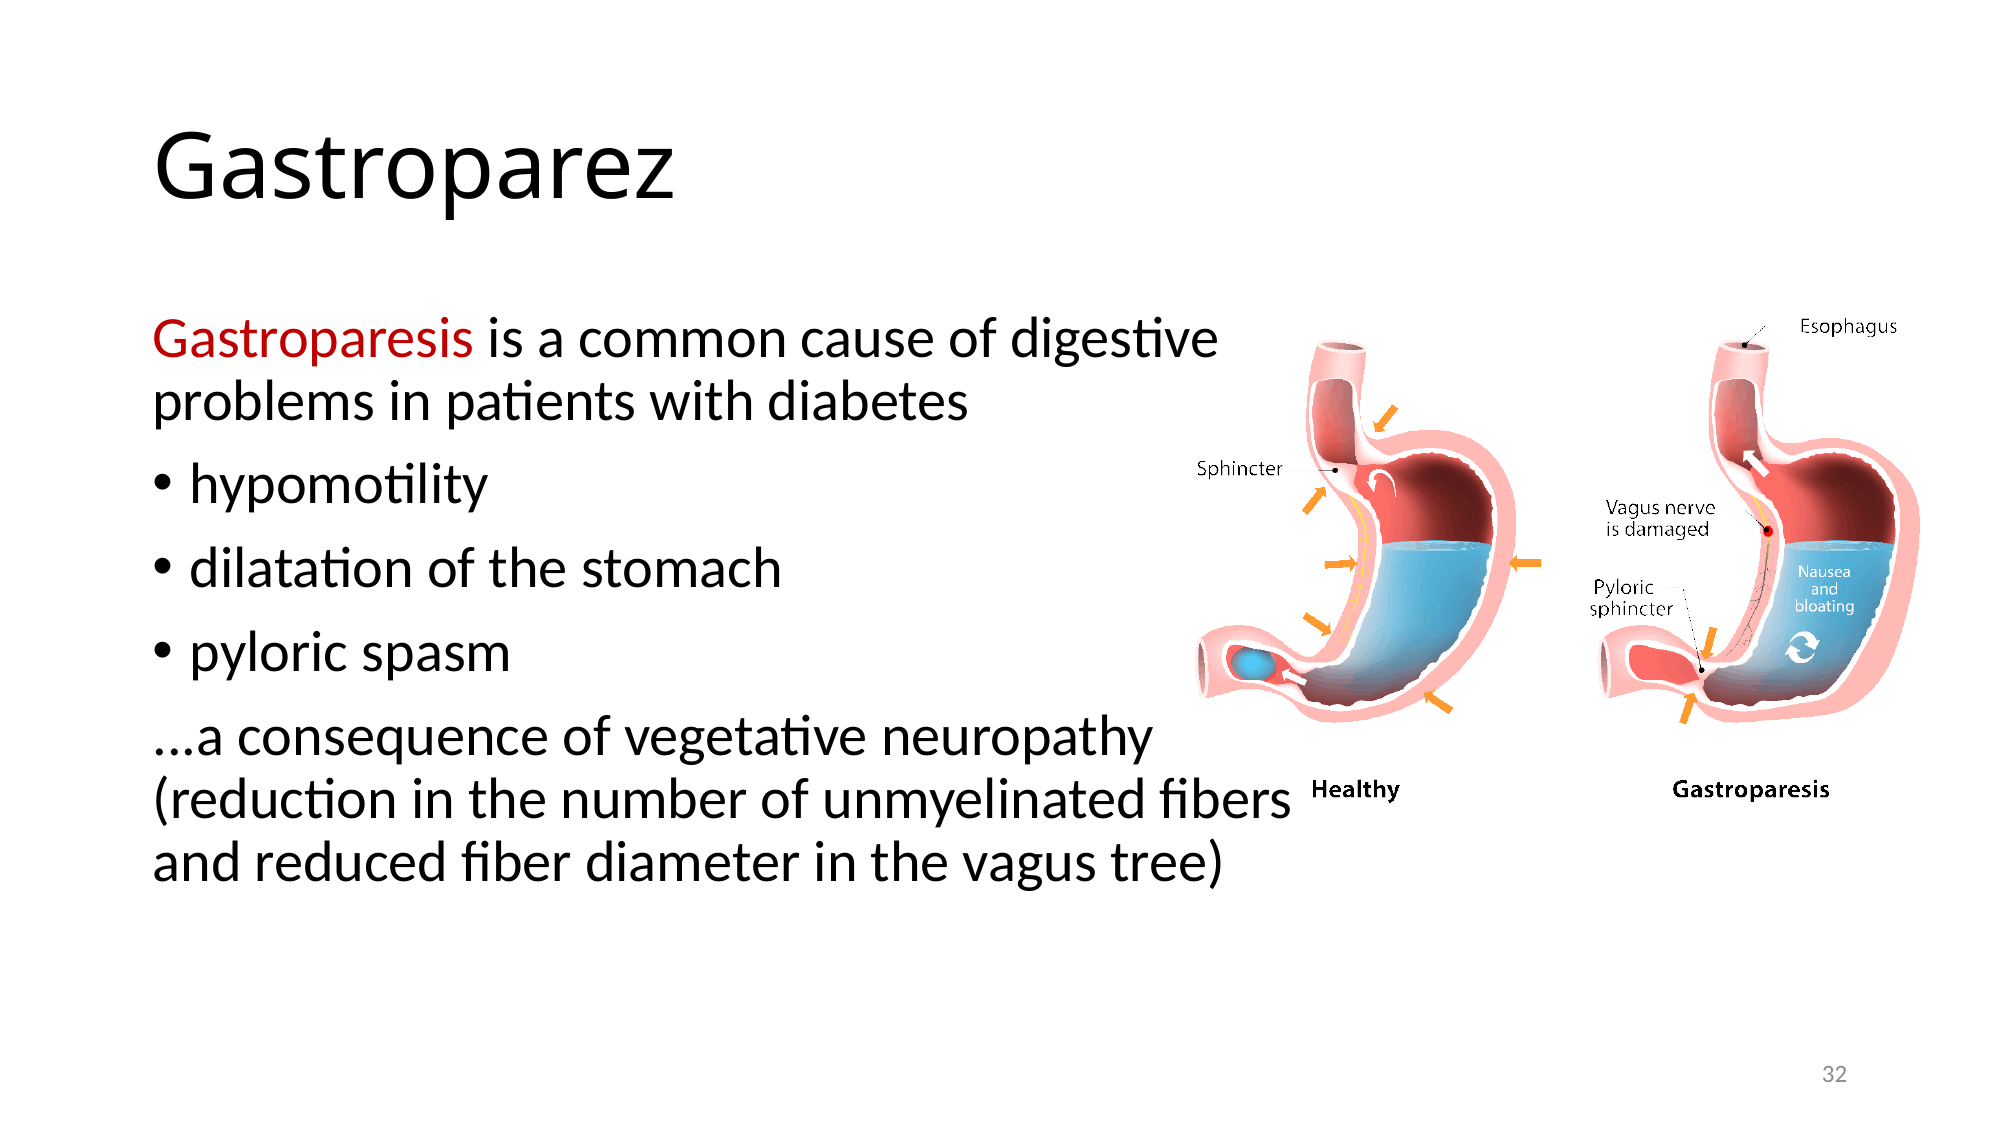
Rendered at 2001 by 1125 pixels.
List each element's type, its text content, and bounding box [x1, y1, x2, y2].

slide_number 32 [1412, 1042, 1863, 1103]
list Gastroparesis is a common cause of digestive problems in patients with diabetes hypomotility dilatation of the stomach pyloric spasm ...a consequence of vegetative neuropathy (reduction in the number of unmyelinated fibers and reduced fiber diameter in the vagus tree) [137, 299, 1316, 1014]
picture [1146, 303, 1944, 815]
title Gastroparez [137, 59, 1863, 278]
